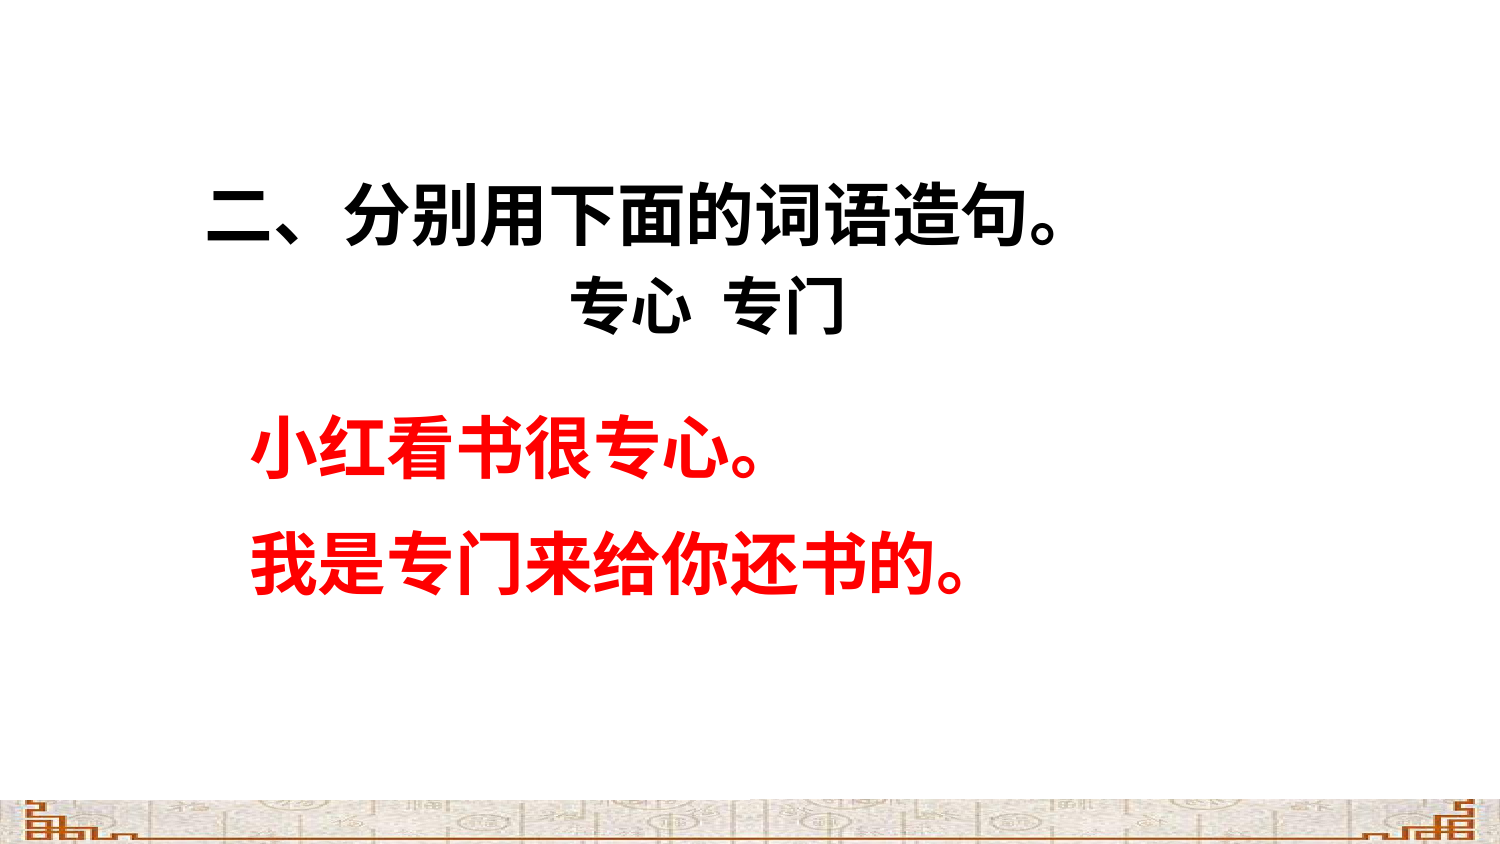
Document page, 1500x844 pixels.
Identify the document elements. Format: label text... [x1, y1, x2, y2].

picture [0, 799, 1500, 844]
text_box 我是专门来给你还书的。 [237, 514, 987, 609]
text_box 专心 专门 [557, 261, 918, 348]
text_box 二、分别用下面的词语造句。 [193, 83, 1488, 260]
text_box 小红看书很专心。 [237, 399, 987, 493]
